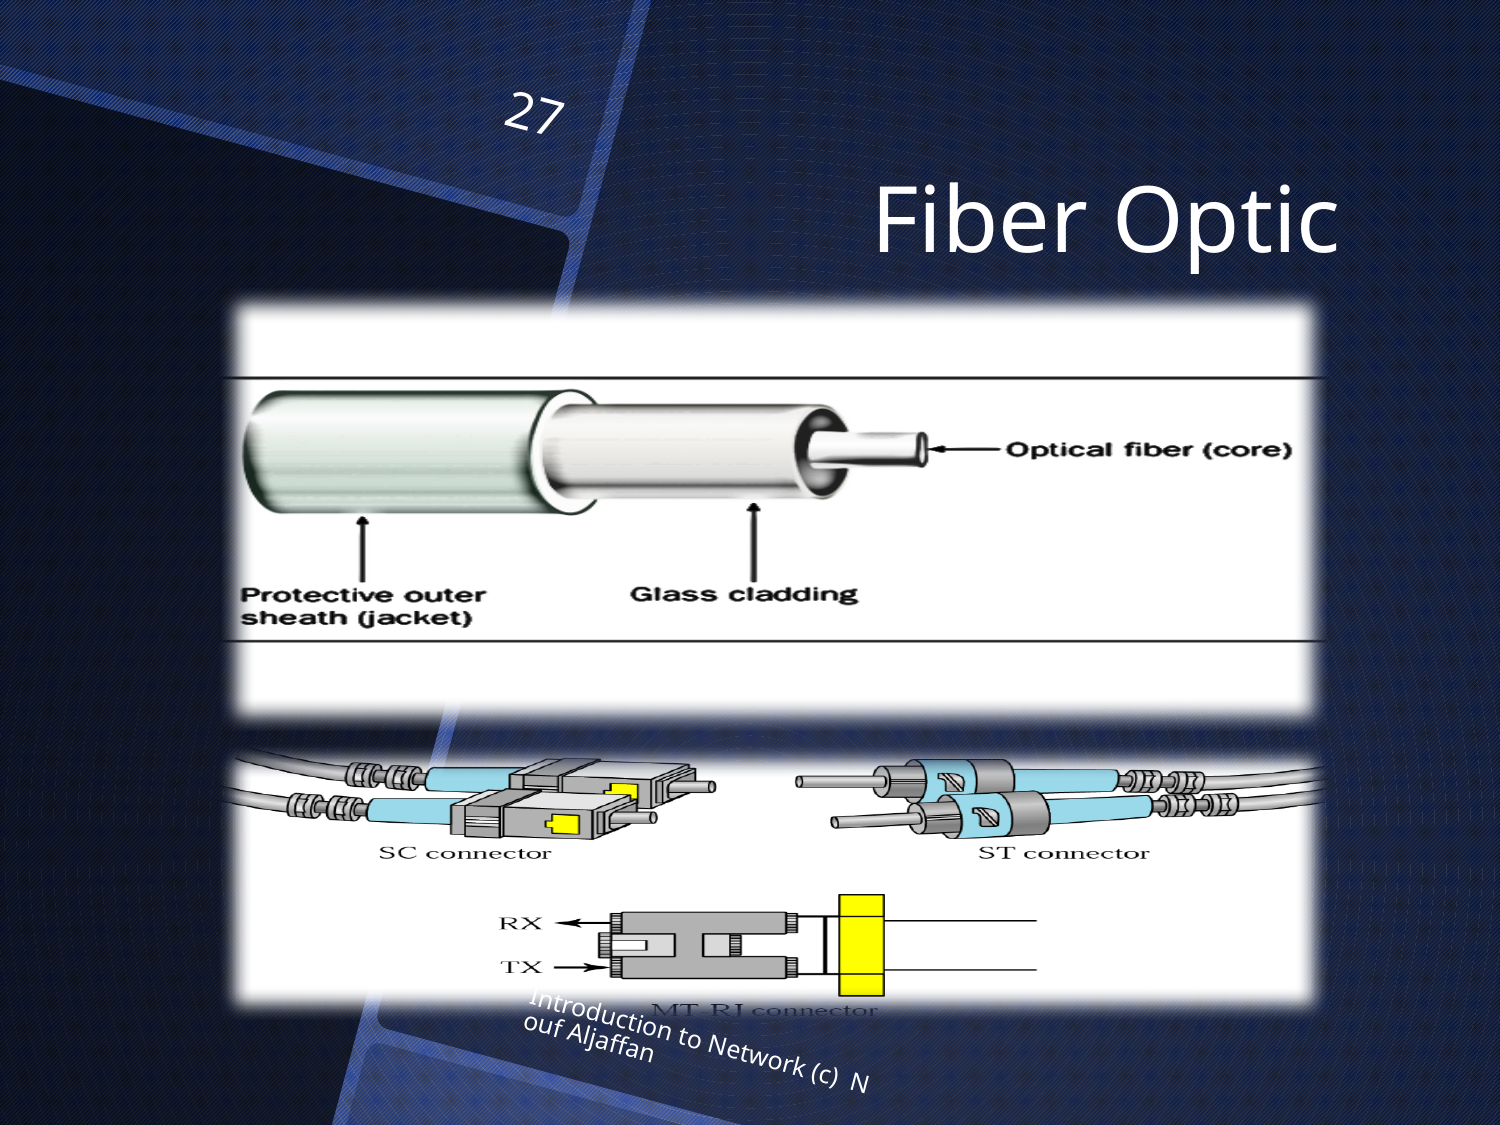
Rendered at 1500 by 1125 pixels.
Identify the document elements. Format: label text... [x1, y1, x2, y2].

title Fiber Optic [525, 0, 1357, 279]
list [217, 286, 1330, 731]
footer Introduction to Network (c) Nouf Aljaffan [551, 1033, 903, 1123]
slide_number 27 [206, 1, 585, 157]
picture [217, 743, 1330, 1020]
